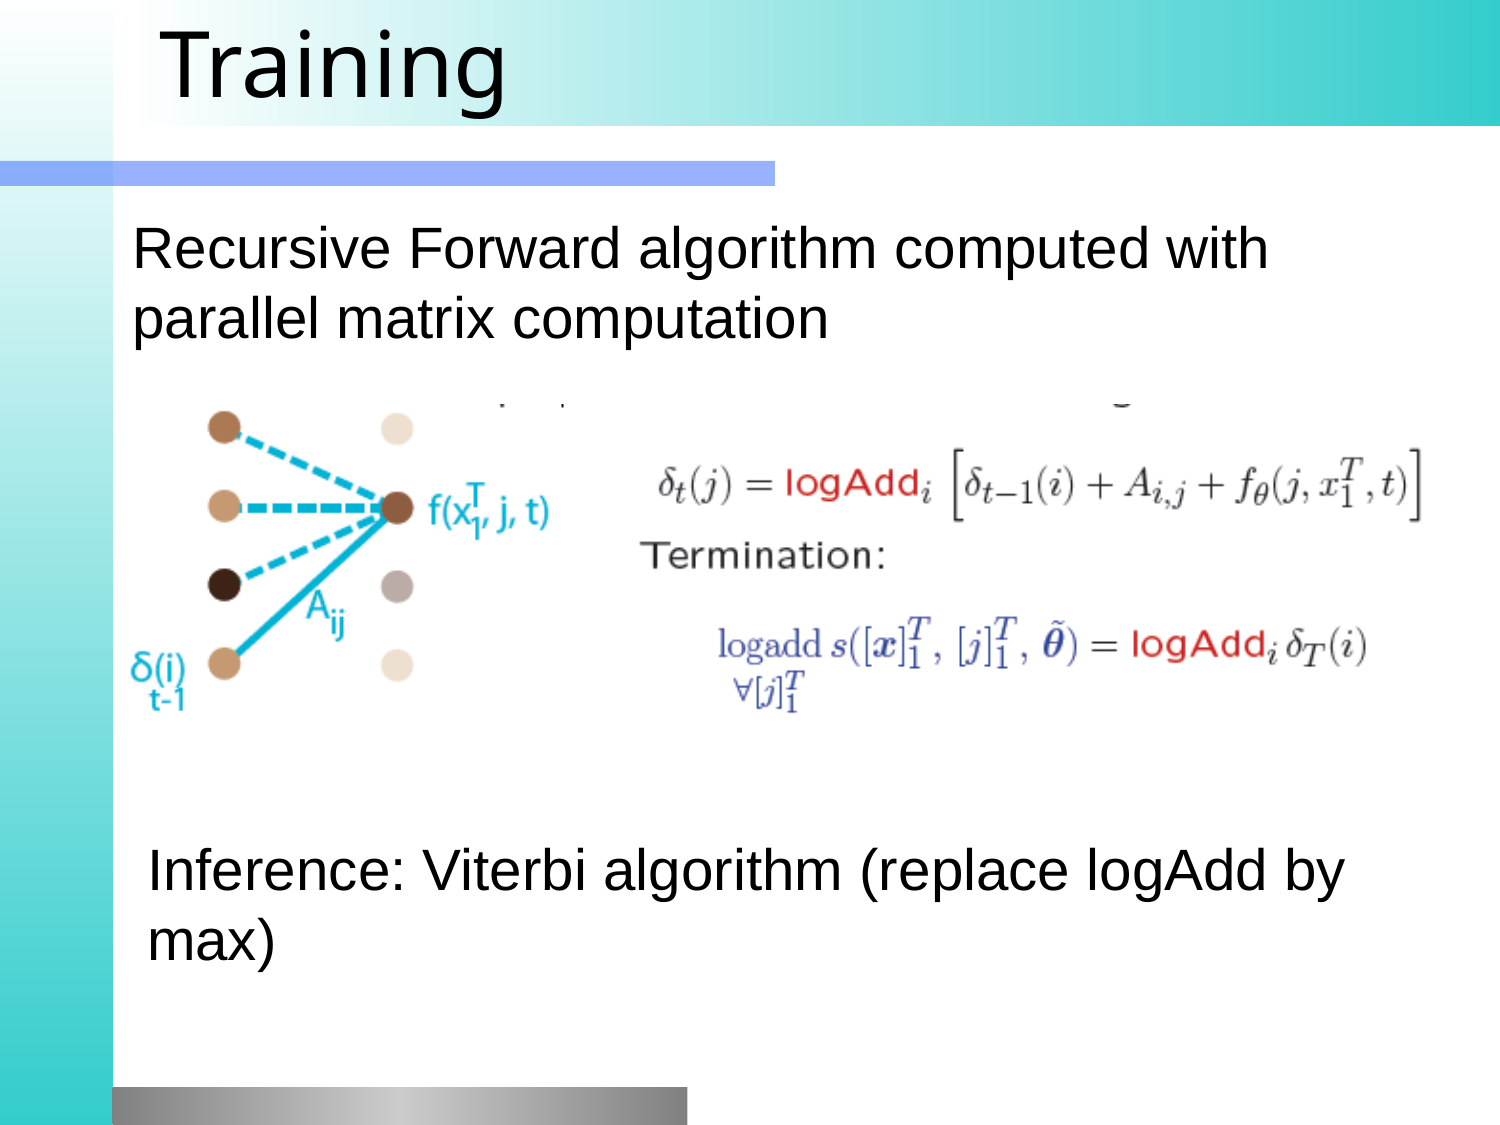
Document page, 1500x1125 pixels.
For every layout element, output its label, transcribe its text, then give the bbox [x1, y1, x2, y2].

picture [120, 404, 1471, 740]
title Training [120, 0, 1500, 126]
text_box Inference: Viterbi algorithm (replace logAdd by max) [132, 825, 1483, 980]
text_box Recursive Forward algorithm computed with parallel matrix computation [117, 202, 1471, 357]
